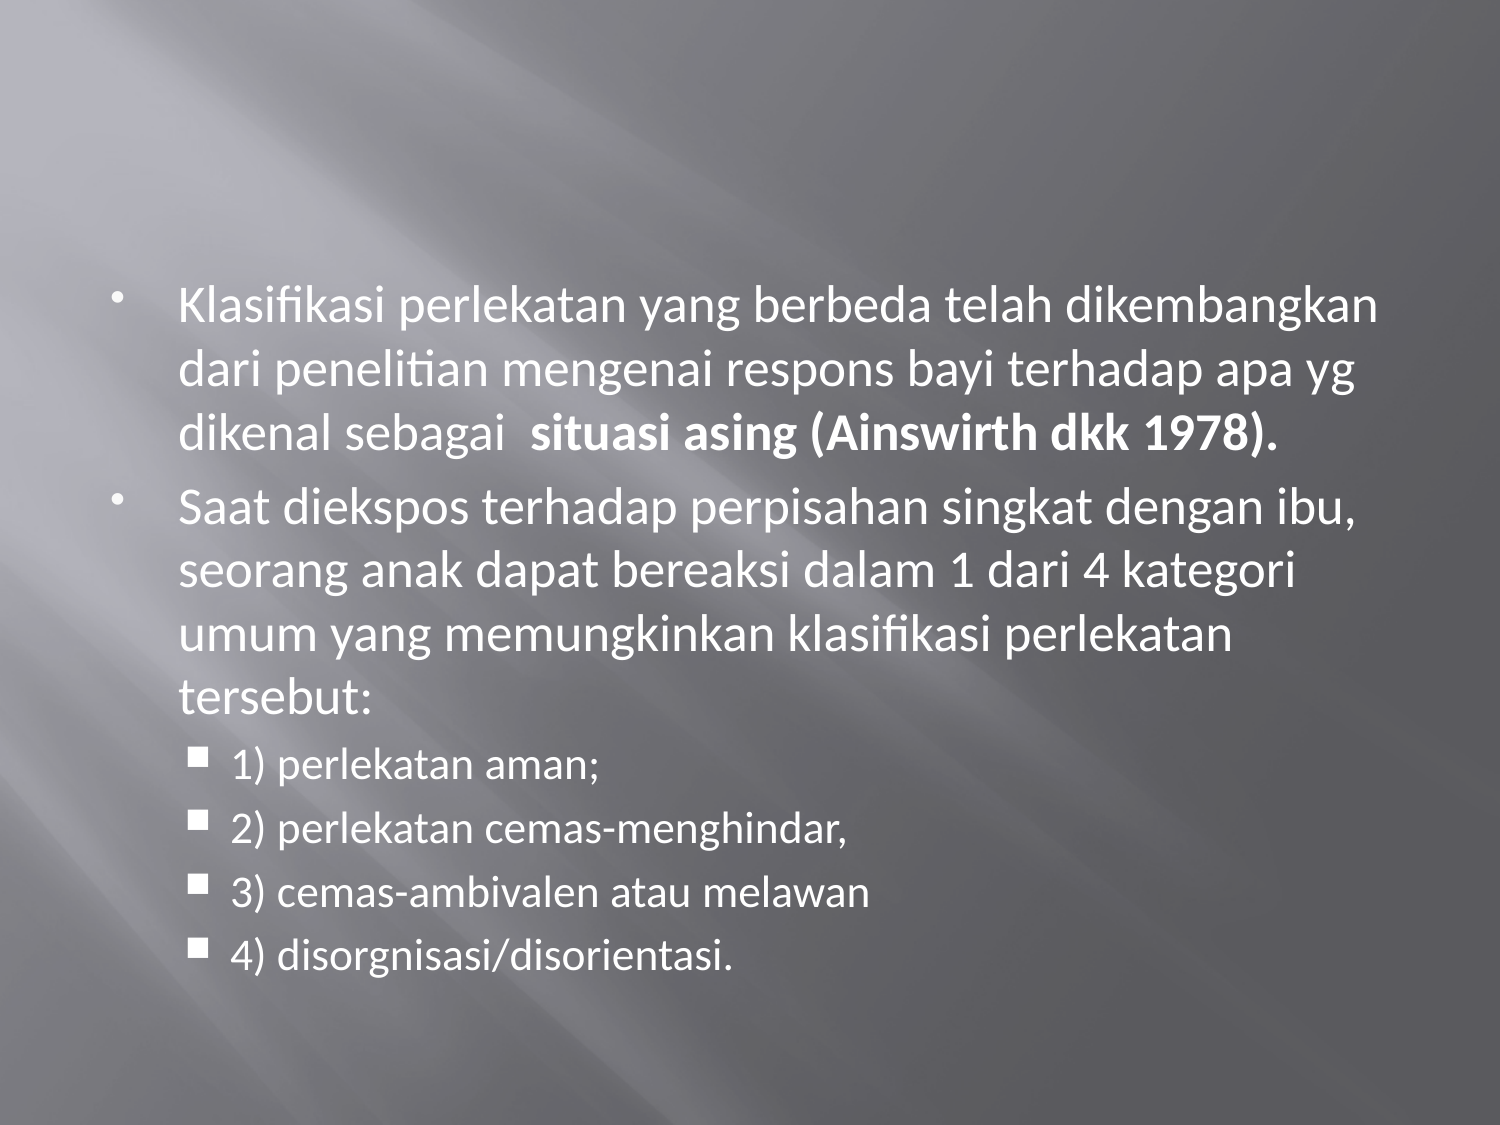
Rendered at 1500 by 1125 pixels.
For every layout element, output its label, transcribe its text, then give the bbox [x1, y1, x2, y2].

list Klasifikasi perlekatan yang berbeda telah dikembangkan dari penelitian mengenai respons bayi terhadap apa yg dikenal sebagai situasi asing (Ainswirth dkk 1978). Saat diekspos terhadap perpisahan singkat dengan ibu, seorang anak dapat bereaksi dalam 1 dari 4 kategori umum yang memungkinkan klasifikasi perlekatan tersebut: 1) perlekatan aman; 2) perlekatan cemas-menghindar, 3) cemas-ambivalen atau melawan 4) disorgnisasi/disorientasi. [75, 262, 1425, 1035]
